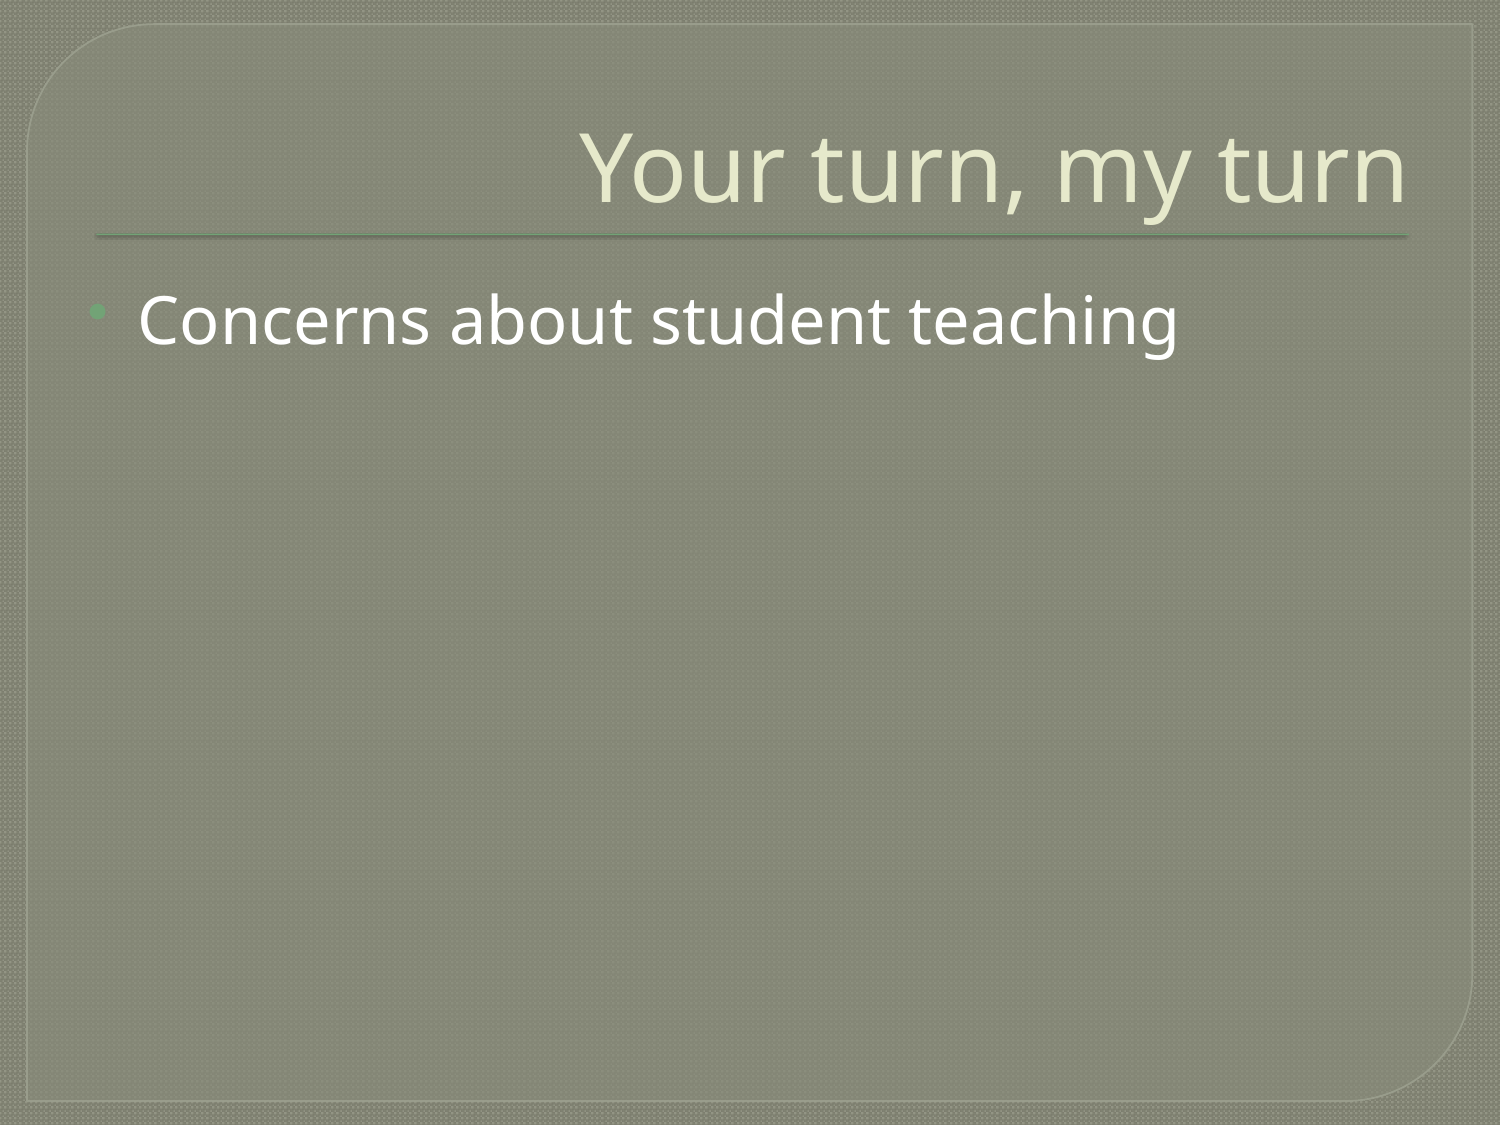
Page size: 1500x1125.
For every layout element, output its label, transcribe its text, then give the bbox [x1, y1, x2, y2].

title Your turn, my turn [75, 41, 1425, 230]
list Concerns about student teaching [75, 270, 1425, 1013]
